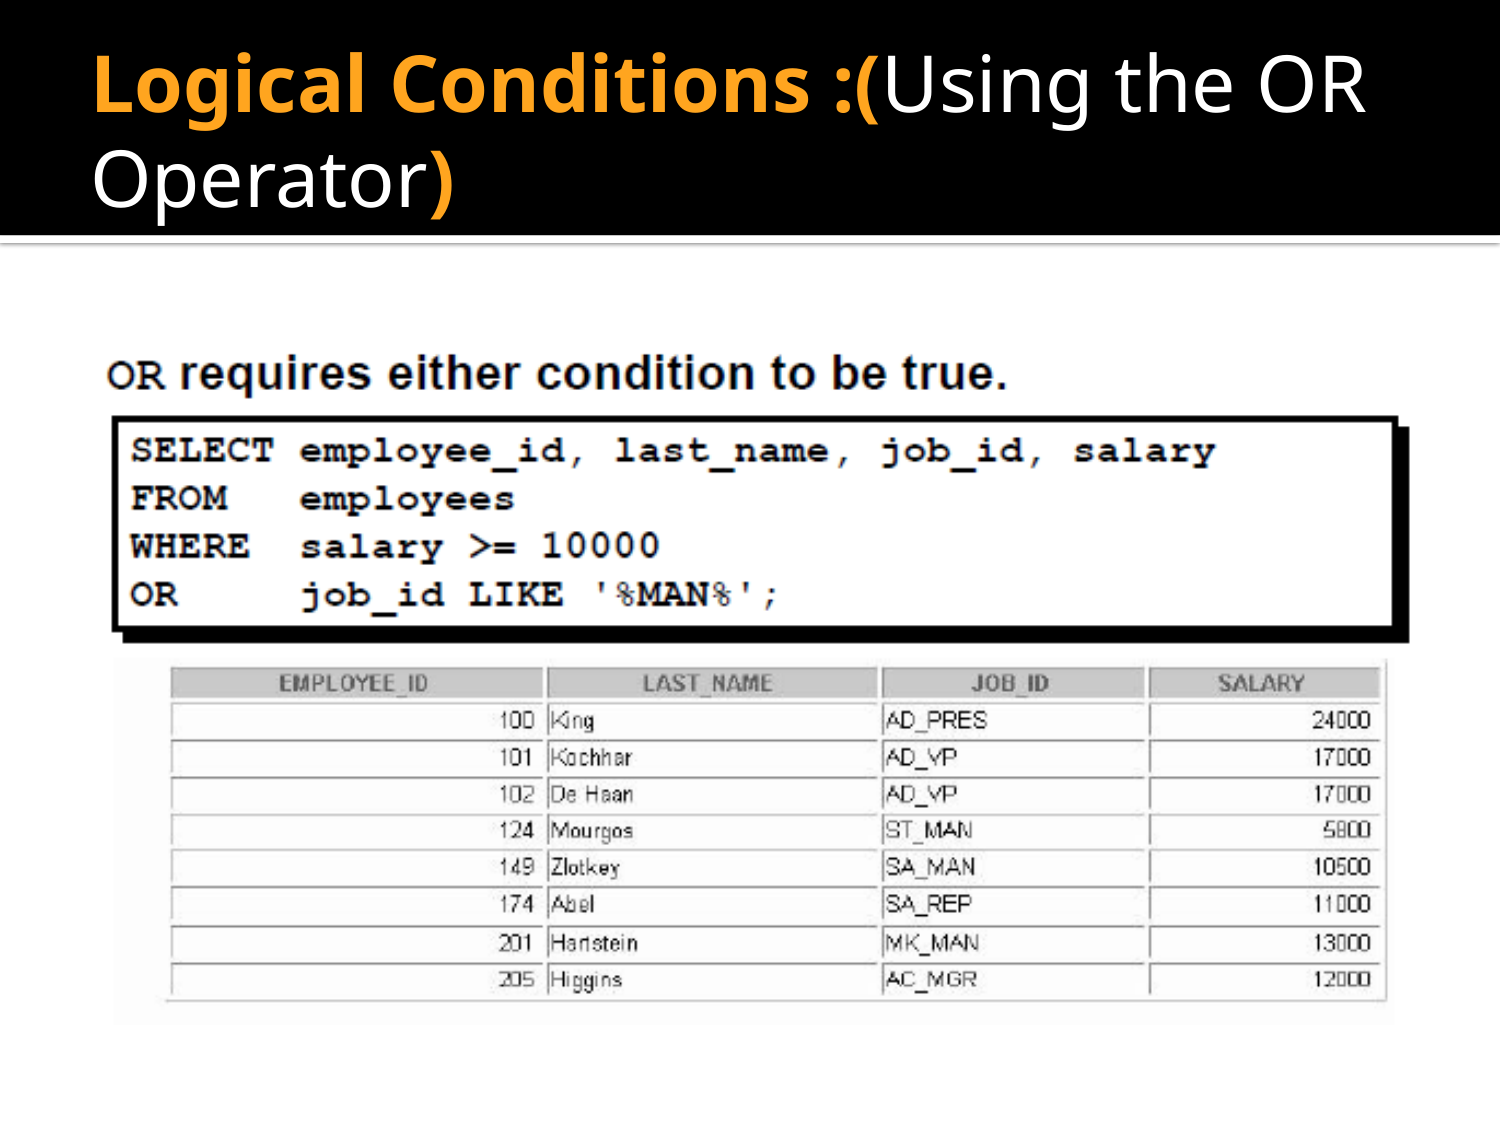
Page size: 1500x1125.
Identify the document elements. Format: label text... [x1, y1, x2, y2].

title Logical Conditions :(Using the OR Operator) [75, 25, 1425, 231]
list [24, 249, 1482, 1025]
